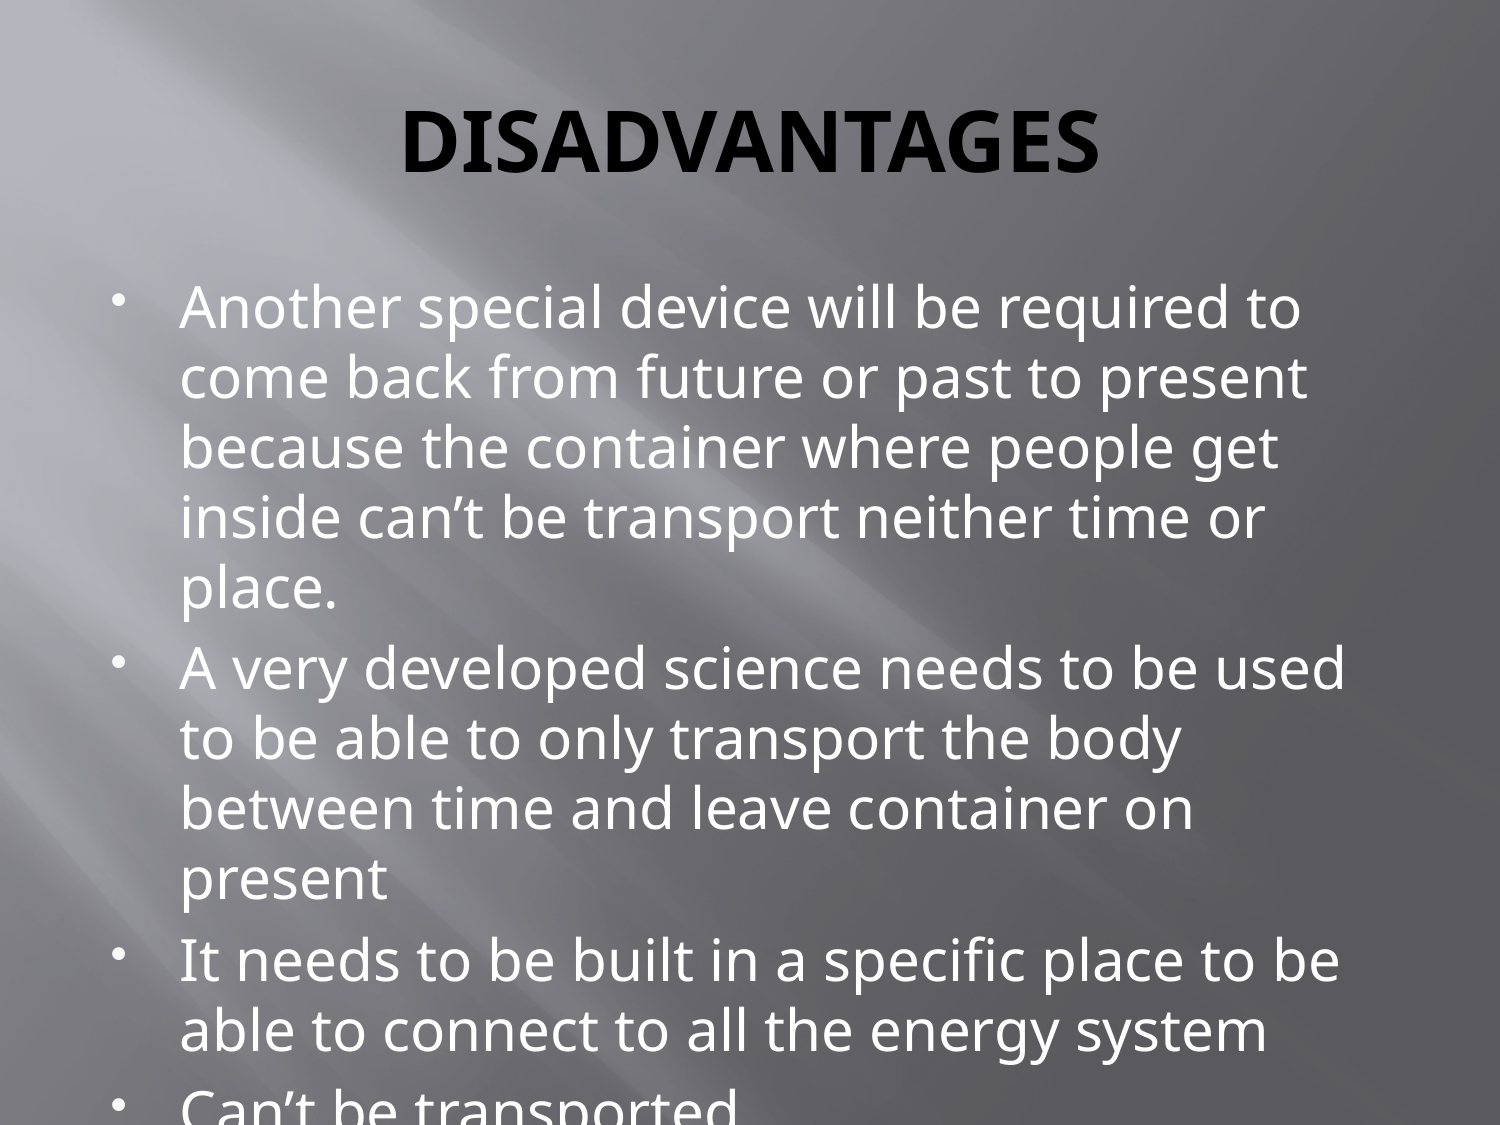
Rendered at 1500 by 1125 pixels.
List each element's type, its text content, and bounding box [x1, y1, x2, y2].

title DISADVANTAGES [75, 45, 1425, 233]
list Another special device will be required to come back from future or past to present because the container where people get inside can’t be transport neither time or place. A very developed science needs to be used to be able to only transport the body between time and leave container on present It needs to be built in a specific place to be able to connect to all the energy system Can’t be transported [75, 262, 1425, 1035]
